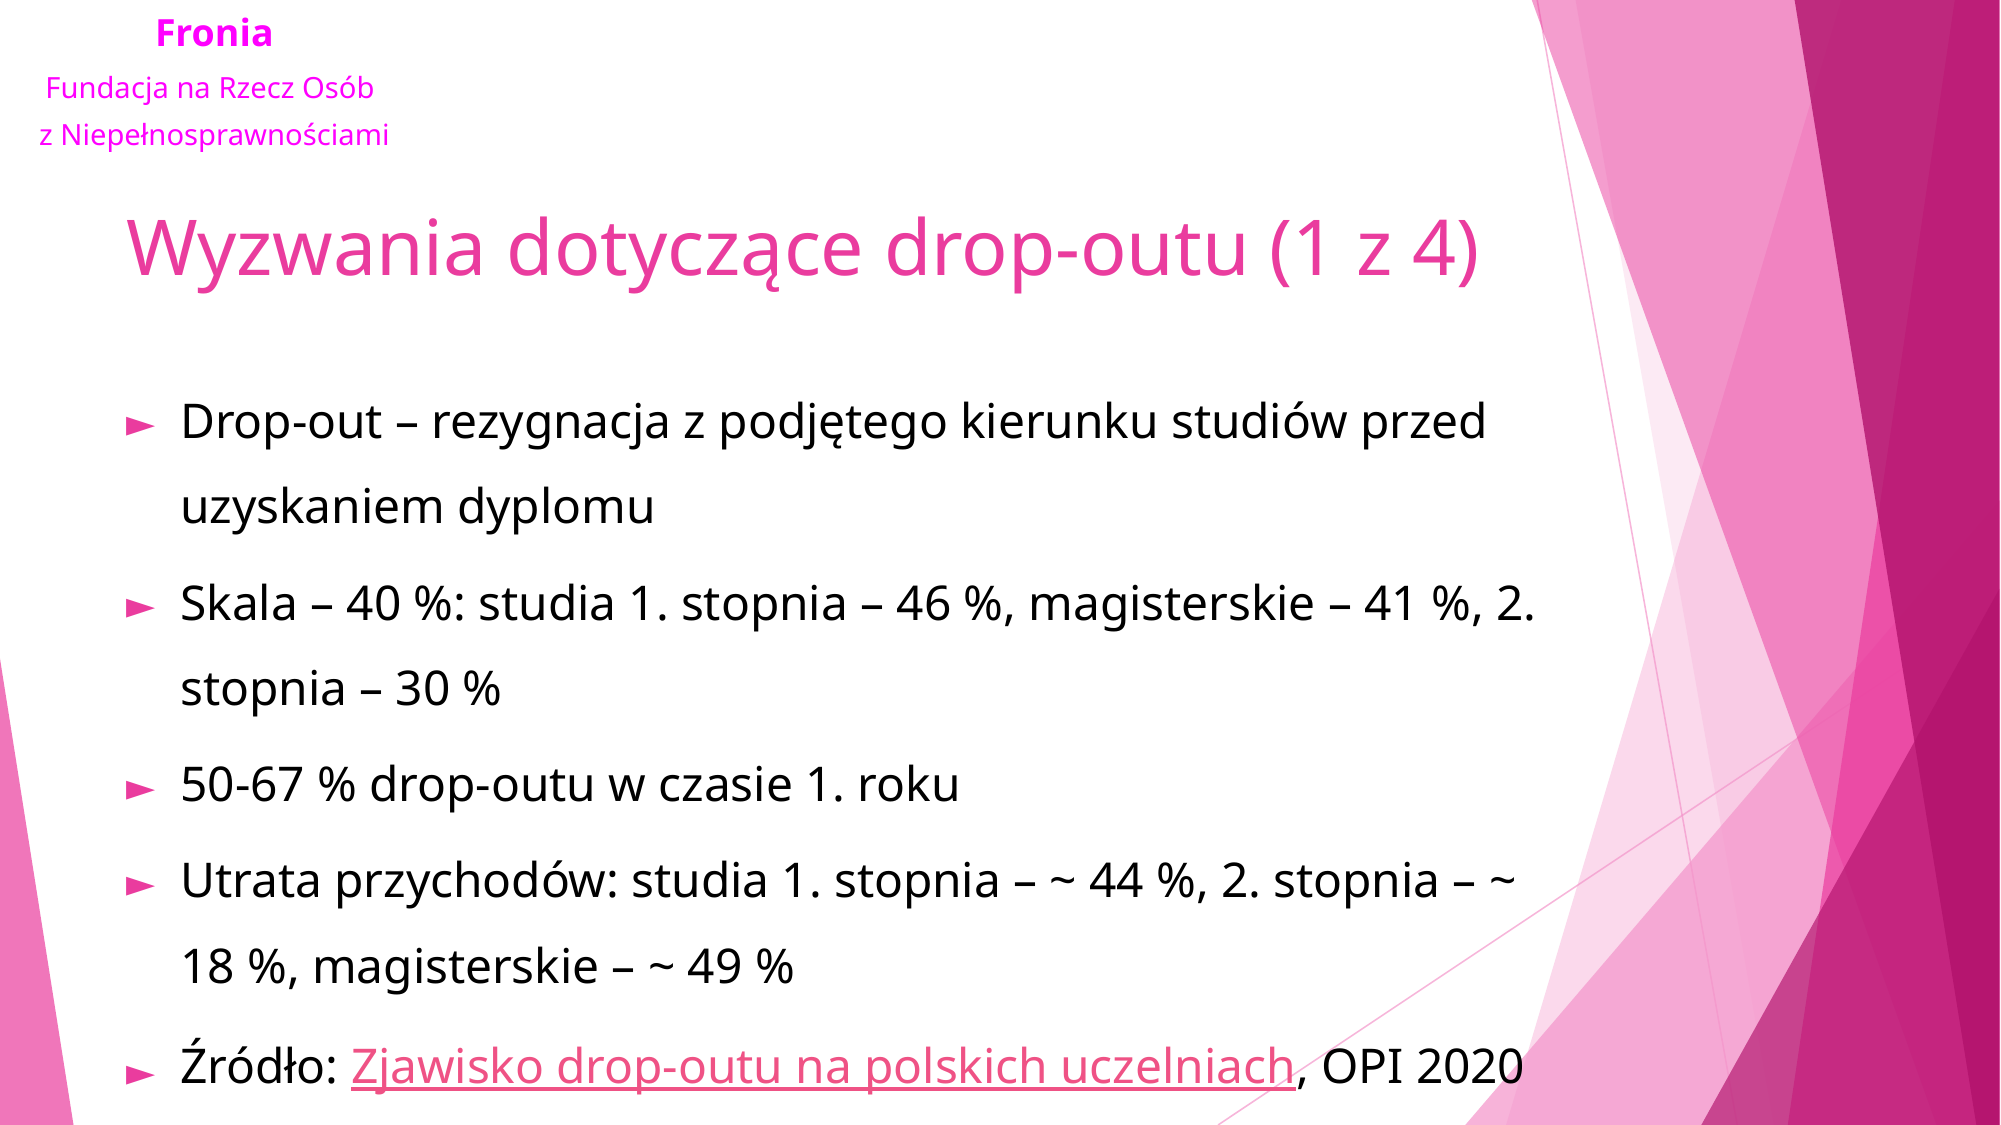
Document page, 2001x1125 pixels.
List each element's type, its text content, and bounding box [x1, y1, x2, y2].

list Drop-out – rezygnacja z podjętego kierunku studiów przed uzyskaniem dyplomu Skala – 40 %: studia 1. stopnia – 46 %, magisterskie – 41 %, 2. stopnia – 30 % 50-67 % drop-outu w czasie 1. roku Utrata przychodów: studia 1. stopnia – ~ 44 %, 2. stopnia – ~ 18 %, magisterskie – ~ 49 % Źródło: Zjawisko drop-outu na polskich uczelniach, OPI 2020 [111, 354, 1595, 1125]
title Wyzwania dotyczące drop-outu (1 z 4) [111, 136, 1671, 354]
